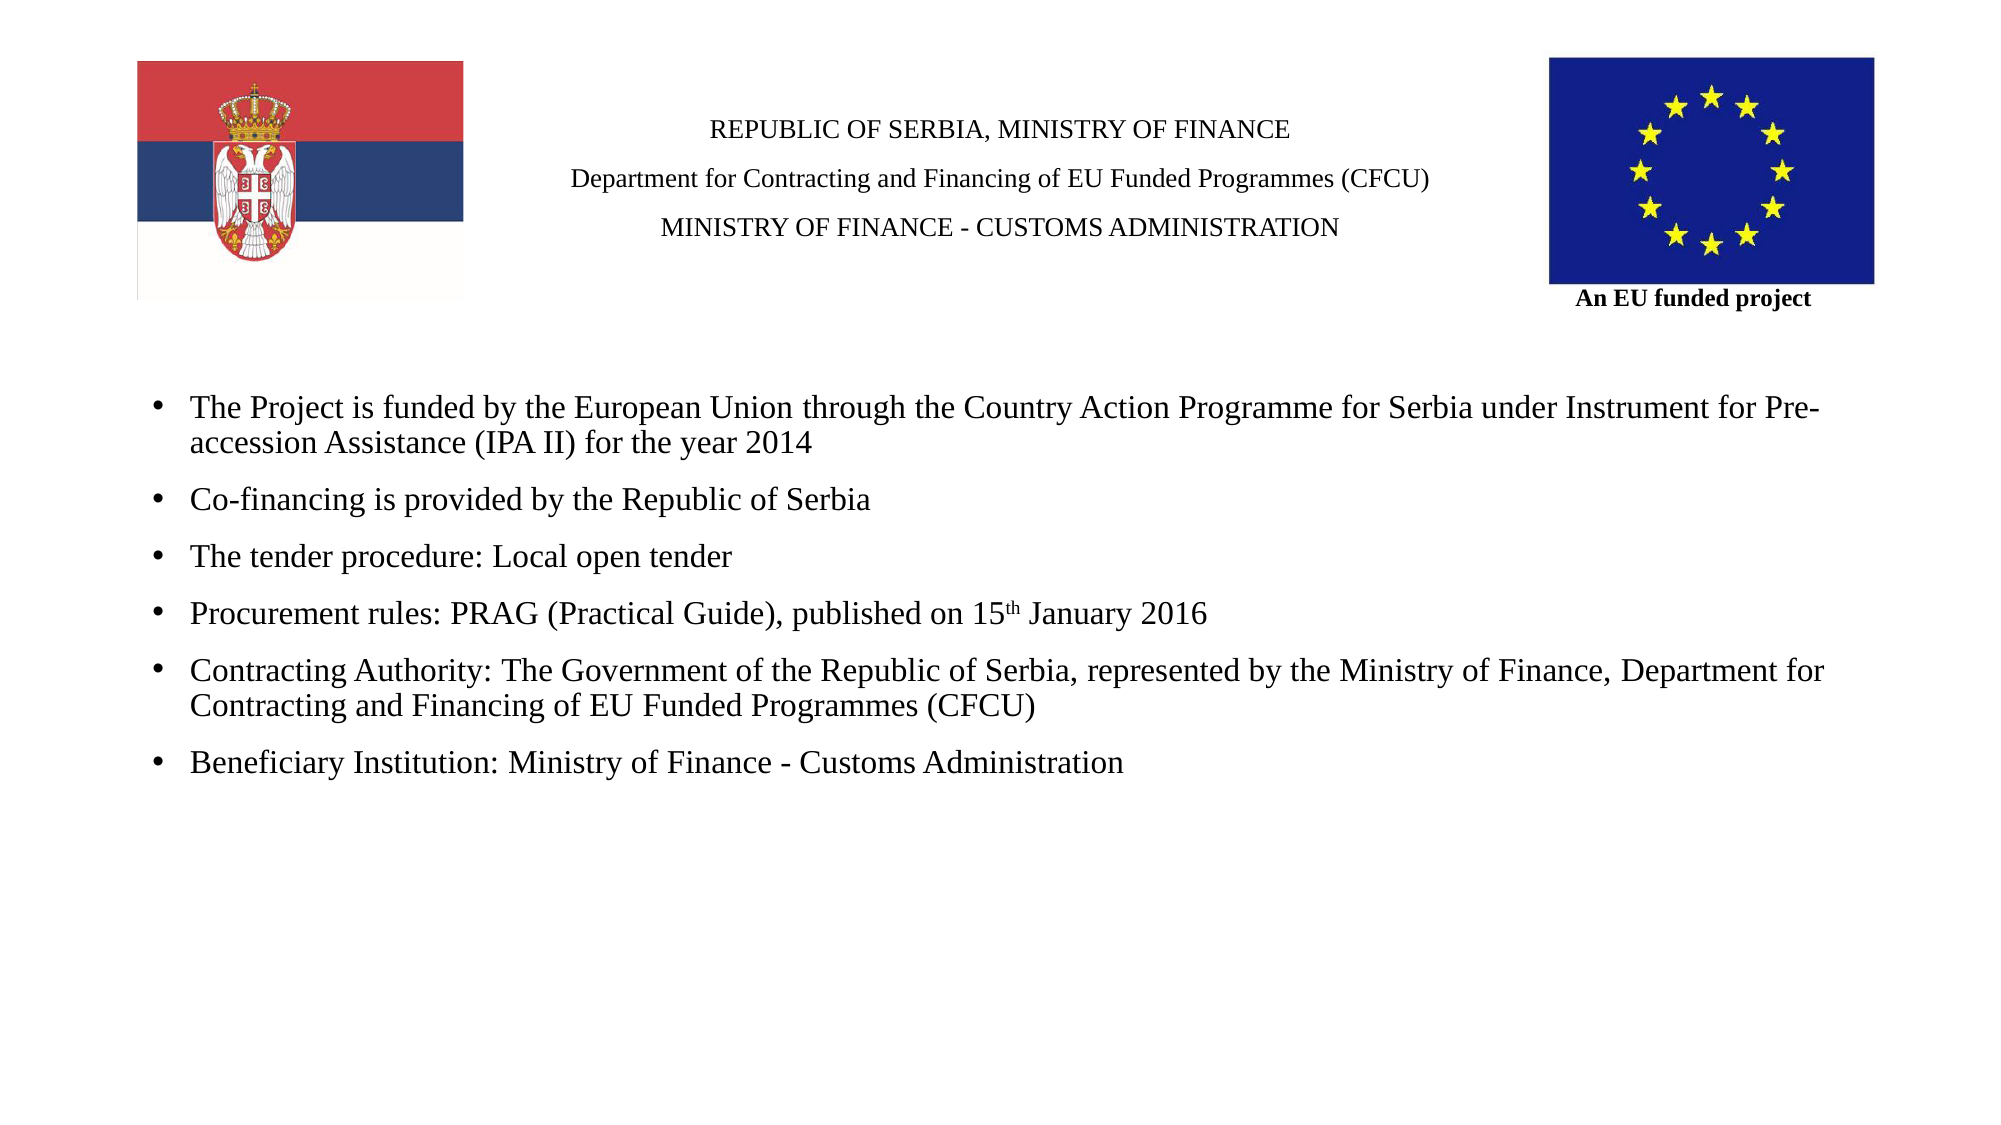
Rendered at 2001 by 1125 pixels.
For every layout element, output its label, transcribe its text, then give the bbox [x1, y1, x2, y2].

picture [137, 61, 464, 300]
picture [1542, 51, 1879, 289]
list An EU funded project The Project is funded by the European Union through the Country Action Programme for Serbia under Instrument for Pre-accession Assistance (IPA II) for the year 2014 Co-financing is provided by the Republic of Serbia The tender procedure: Local open tender Procurement rules: PRAG (Practical Guide), published on 15th January 2016 Contracting Authority: The Government of the Republic of Serbia, represented by the Ministry of Finance, Department for Contracting and Financing of EU Funded Programmes (CFCU) Beneficiary Institution: Ministry of Finance - Customs Administration [137, 277, 1863, 1014]
title REPUBLIC OF SERBIA, MINISTRY OF FINANCE Department for Contracting and Financing of EU Funded Programmes (CFCU) MINISTRY OF FINANCE - CUSTOMS ADMINISTRATION [137, 59, 1542, 277]
